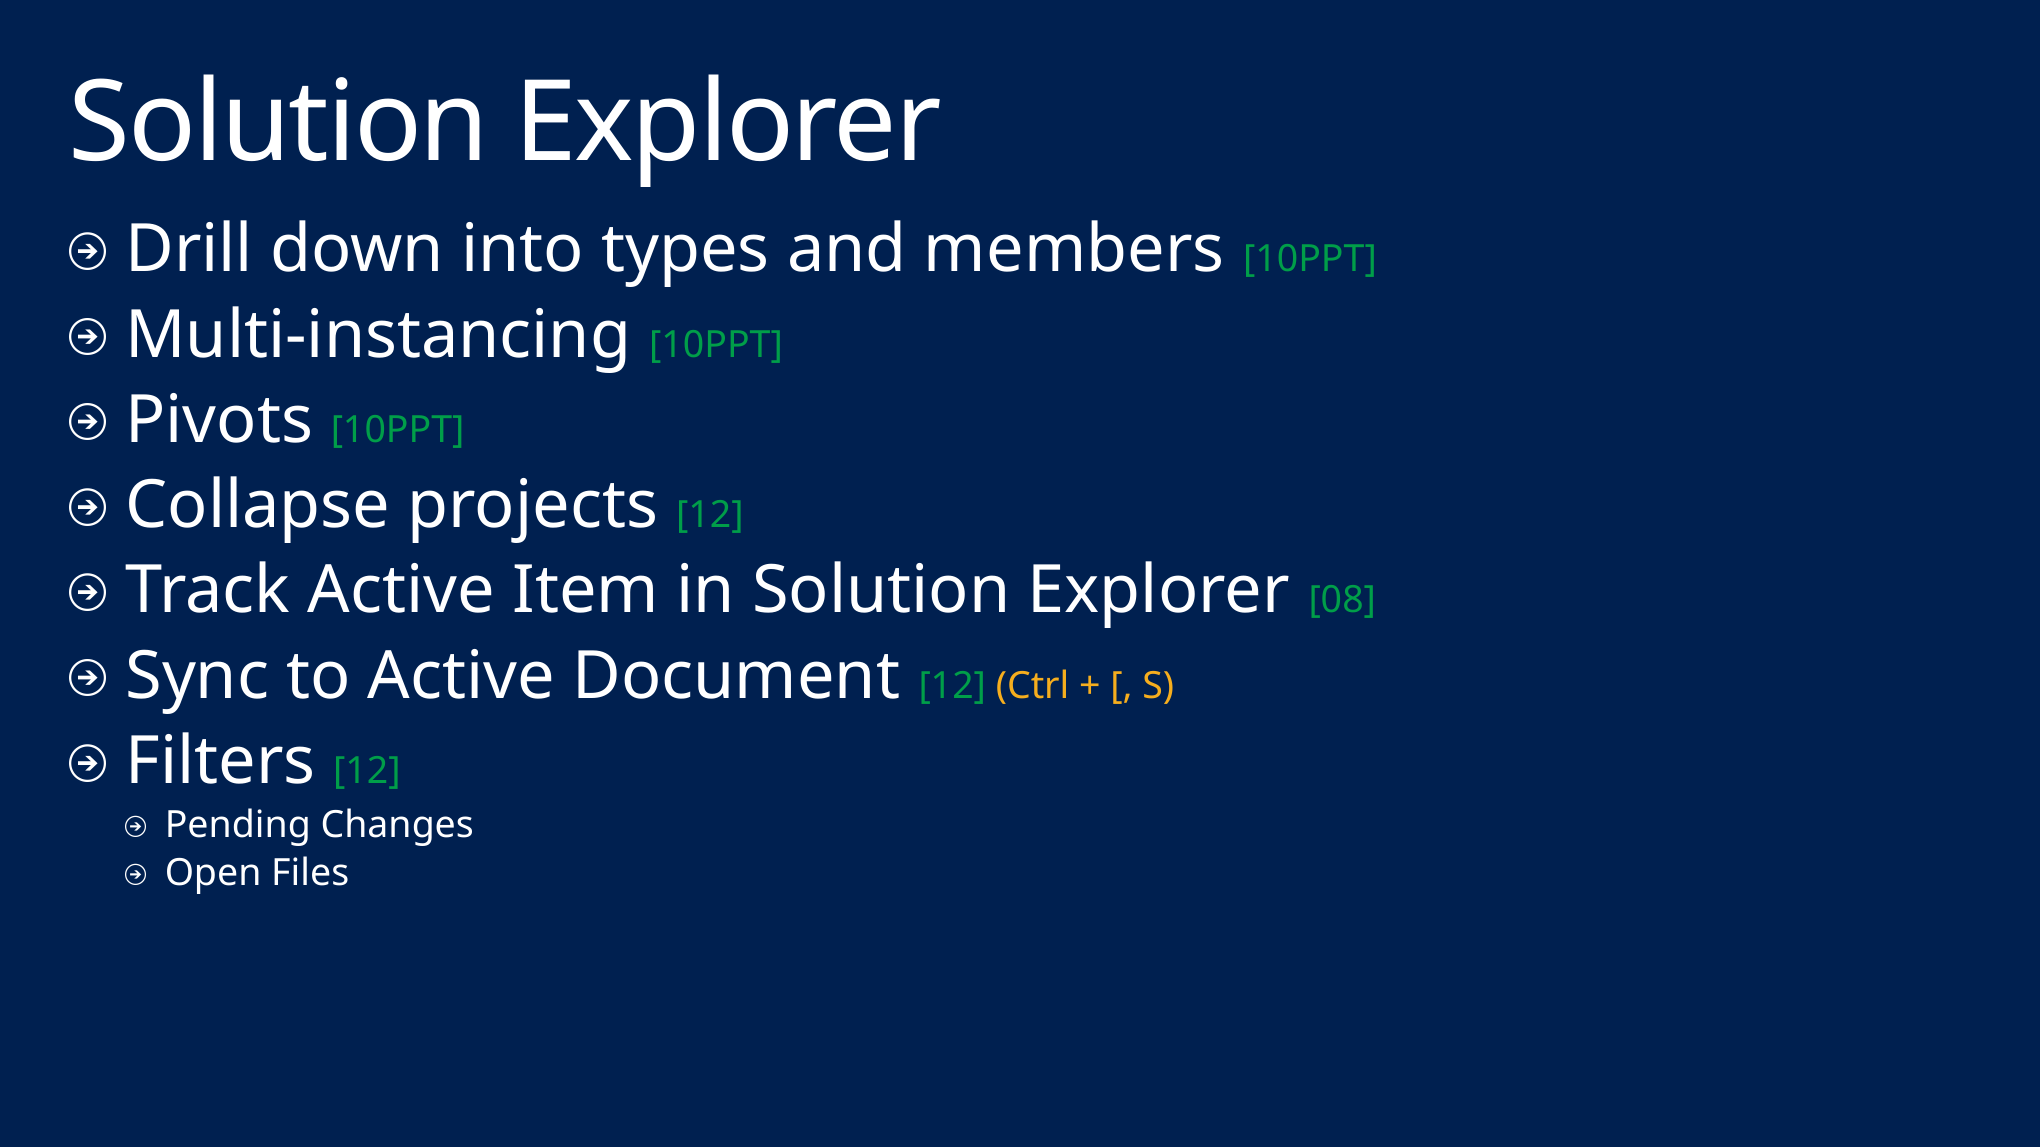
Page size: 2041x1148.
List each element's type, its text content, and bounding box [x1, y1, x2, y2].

picture [69, 222, 116, 270]
picture [125, 858, 152, 885]
picture [69, 734, 116, 782]
list Drill down into types and members [10PPT] Multi-instancing [10PPT] Pivots [10PPT] Collapse projects [12] Track Active Item in Solution Explorer [08] Sync to Active Document [12] (Ctrl + [, S) Filters [12] Pending Changes Open Files [45, 199, 1996, 936]
picture [69, 308, 116, 355]
picture [69, 649, 116, 696]
picture [69, 393, 116, 440]
picture [69, 478, 116, 526]
title Solution Explorer [45, 48, 1996, 199]
picture [125, 810, 152, 837]
picture [69, 563, 116, 611]
